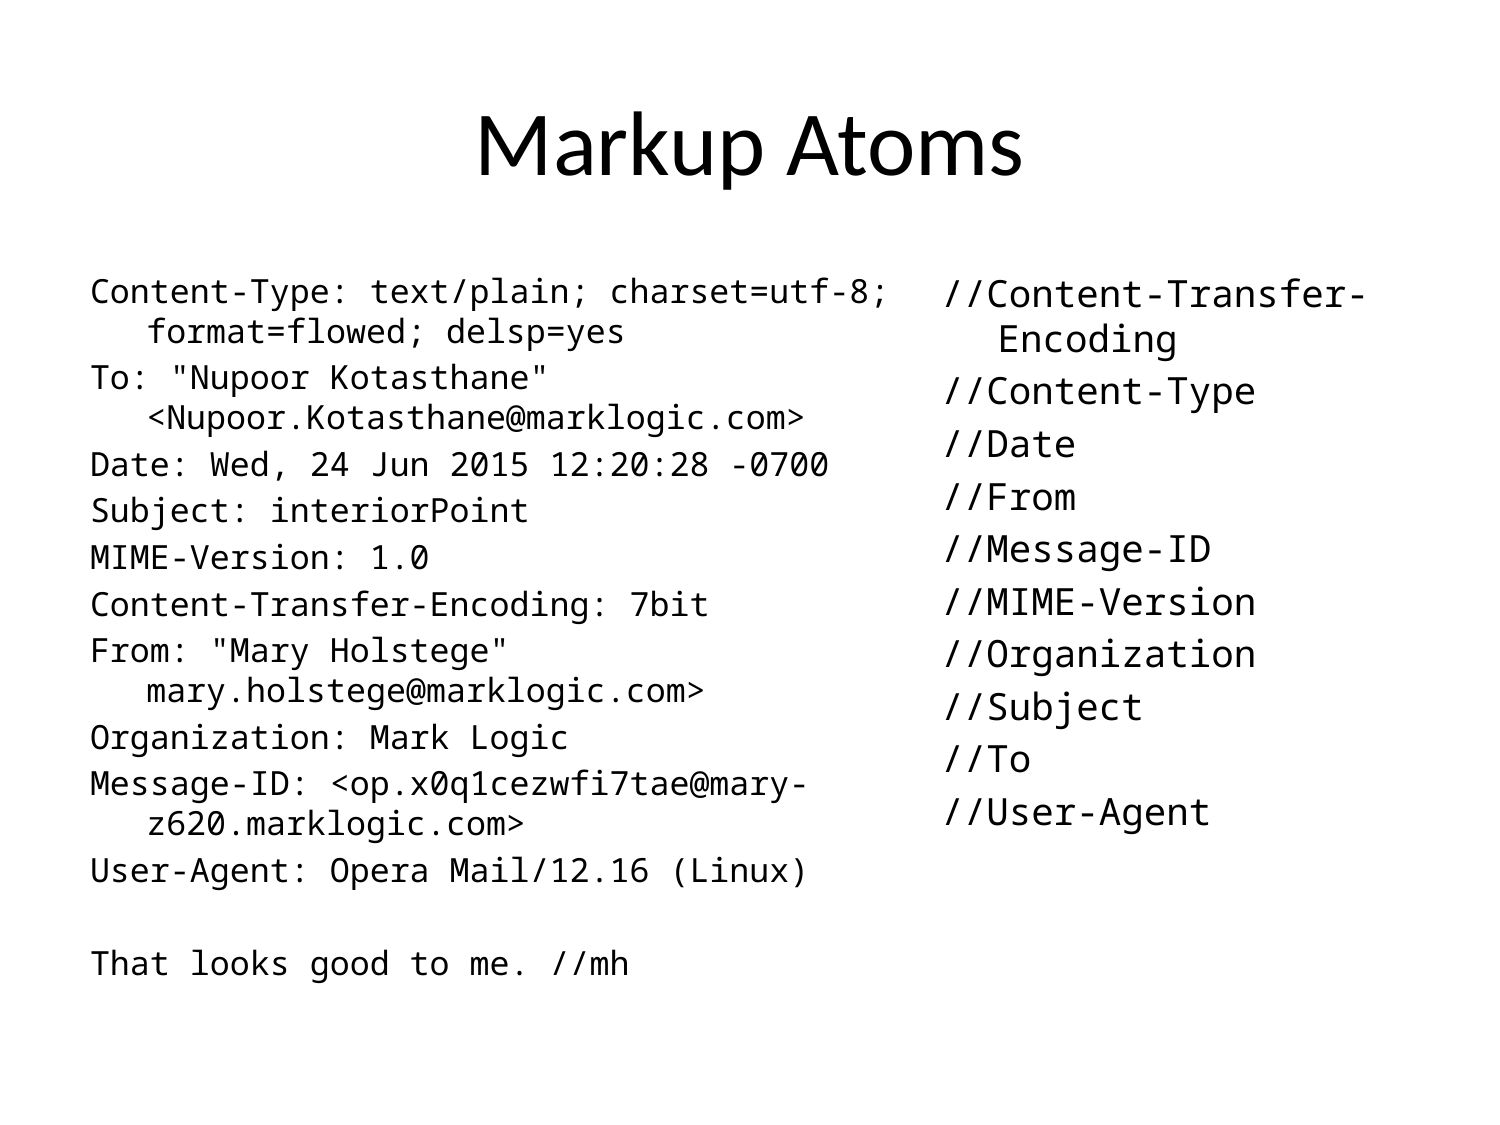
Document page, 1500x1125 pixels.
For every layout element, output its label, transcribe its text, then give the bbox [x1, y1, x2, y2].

list Content-Type: text/plain; charset=utf-8; format=flowed; delsp=yes To: "Nupoor Kotasthane" <Nupoor.Kotasthane@marklogic.com> Date: Wed, 24 Jun 2015 12:20:28 -0700 Subject: interiorPoint MIME-Version: 1.0 Content-Transfer-Encoding: 7bit From: "Mary Holstege" mary.holstege@marklogic.com> Organization: Mark Logic Message-ID: <op.x0q1cezwfi7tae@mary-z620.marklogic.com> User-Agent: Opera Mail/12.16 (Linux) That looks good to me. //mh [75, 262, 914, 1005]
list //Content-Transfer-Encoding //Content-Type //Date //From //Message-ID //MIME-Version //Organization //Subject //To //User-Agent [926, 262, 1425, 1005]
title Markup Atoms [75, 45, 1425, 233]
